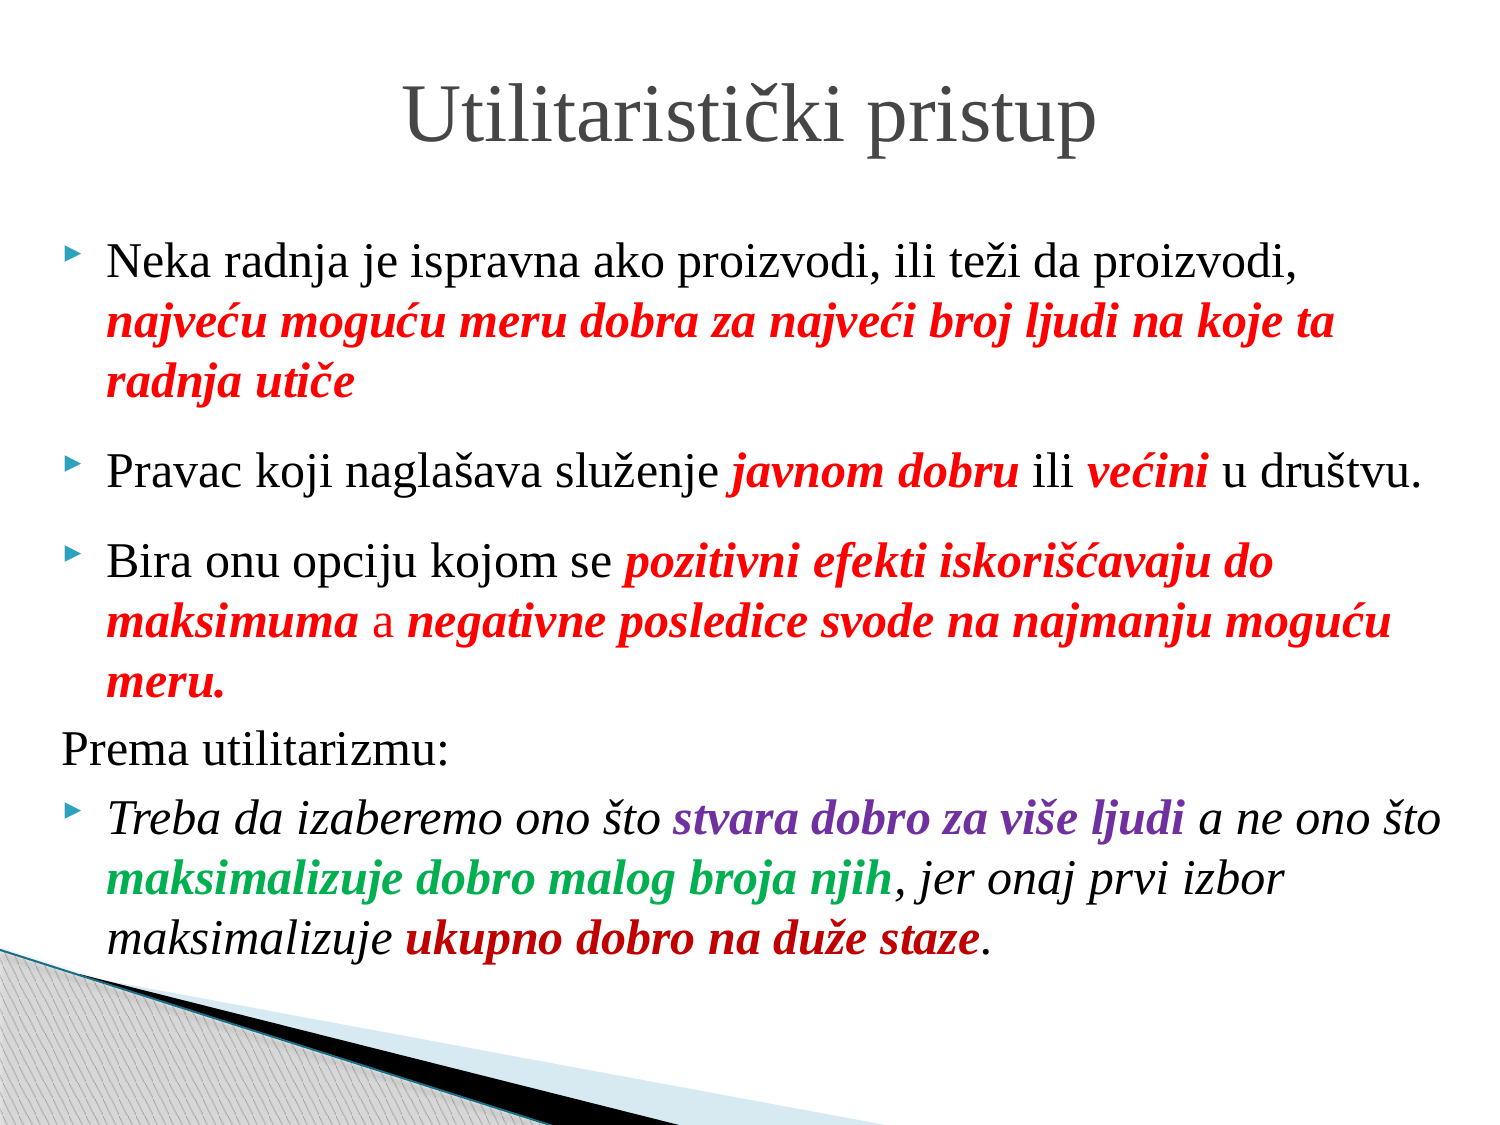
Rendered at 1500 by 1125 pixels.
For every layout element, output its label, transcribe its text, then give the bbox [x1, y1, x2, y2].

list Neka radnja je ispravna ako proizvodi, ili teži da proizvodi, najveću moguću meru dobra za najveći broj ljudi na koje ta radnja utiče Pravac koji naglašava služenje javnom dobru ili većini u društvu. Bira onu opciju kojom se pozitivni efekti iskorišćavaju do maksimuma a negativne posledice svode na najmanju moguću meru. Prema utilitarizmu: Treba da izaberemo ono što stvara dobro za više ljudi a ne ono što maksimalizuje dobro malog broja njih, jer onaj prvi izbor maksimalizuje ukupno dobro na duže staze. [46, 219, 1471, 1020]
title Utilitaristički pristup [75, 45, 1425, 173]
